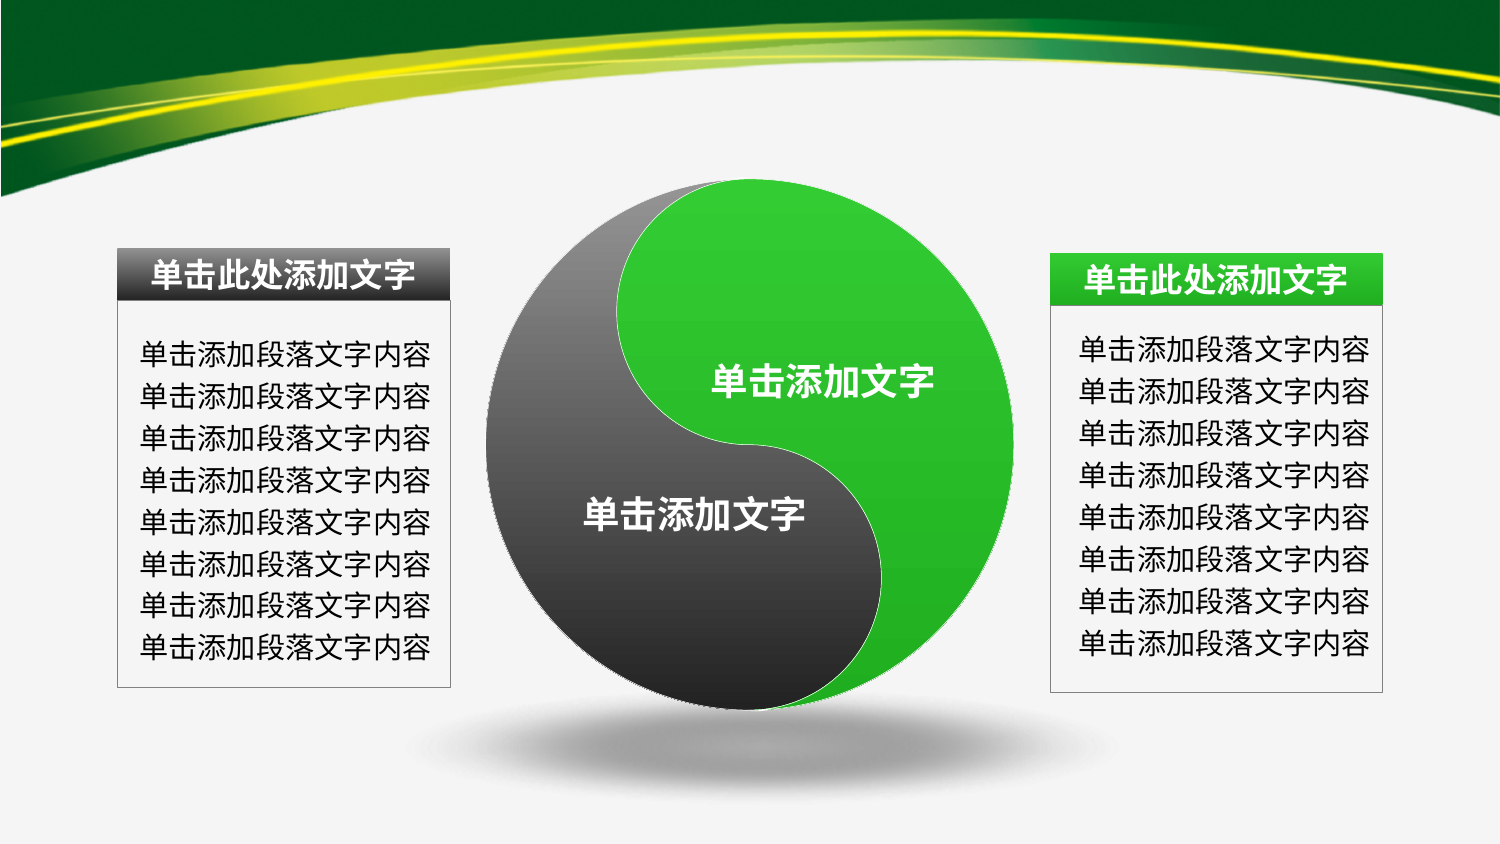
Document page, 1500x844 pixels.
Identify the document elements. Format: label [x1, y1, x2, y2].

text_box [117, 248, 451, 688]
text_box [485, 171, 1015, 718]
text_box [401, 687, 1123, 805]
picture [2, 0, 1499, 197]
text_box [1049, 253, 1388, 693]
